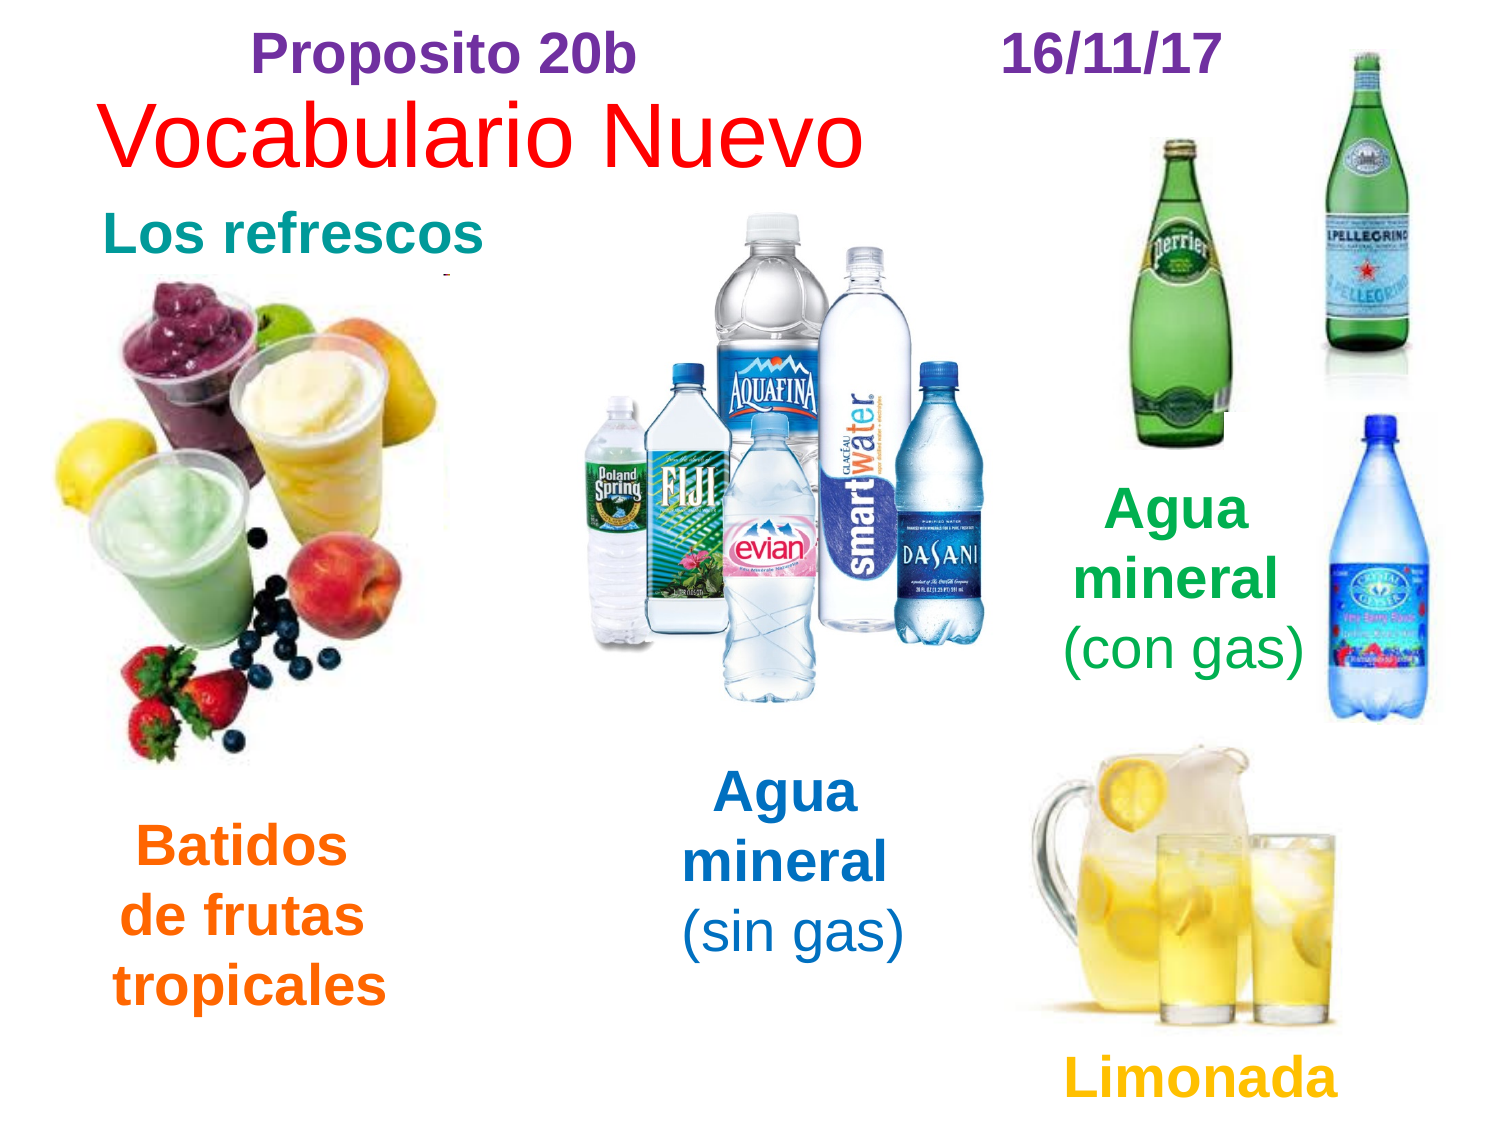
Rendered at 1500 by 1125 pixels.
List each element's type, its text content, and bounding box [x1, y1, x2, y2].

text_box Batidos de frutas tropicales [89, 800, 413, 1025]
picture [49, 274, 450, 770]
text_box Proposito 20b 16/11/17 [235, 7, 1475, 93]
text_box Agua mineral (con gas) [1075, 462, 1219, 688]
title Vocabulario Nuevo [0, 37, 963, 225]
text_box Limonada [1039, 1064, 1363, 1117]
text_box Agua mineral (sin gas) [623, 755, 948, 971]
text_box Los refrescos [88, 187, 495, 273]
picture [500, 49, 1500, 1056]
